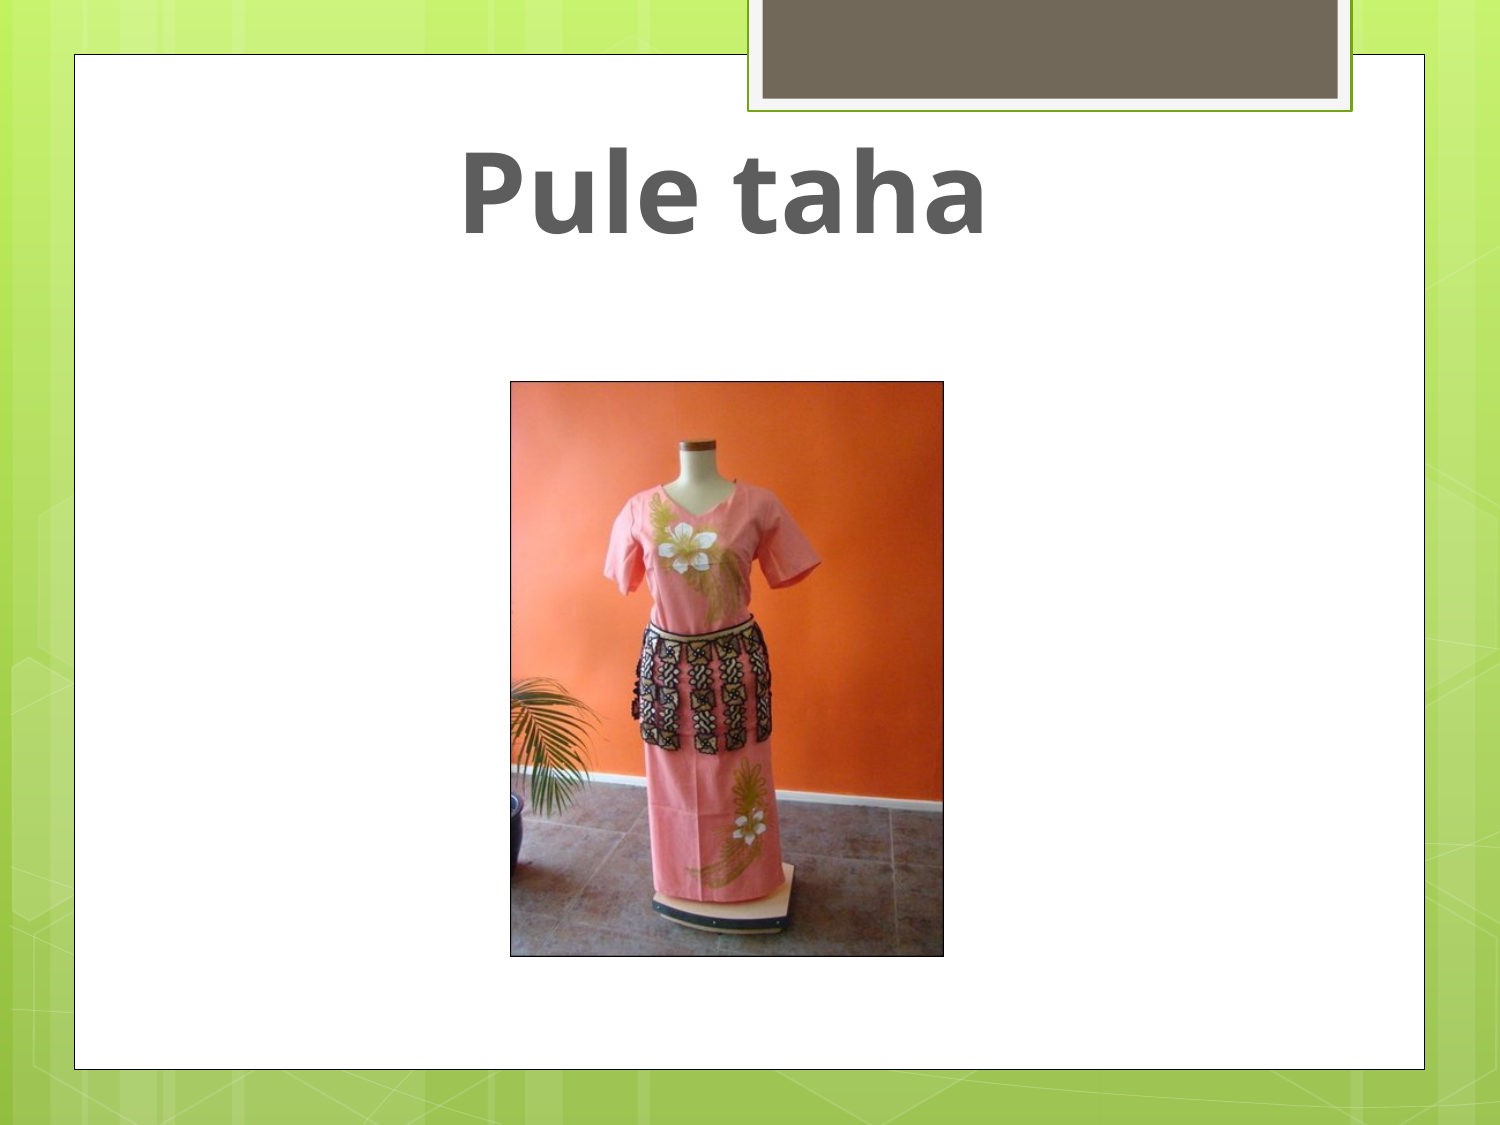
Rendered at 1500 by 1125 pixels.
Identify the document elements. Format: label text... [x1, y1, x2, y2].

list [510, 380, 944, 957]
text_box Pule taha [419, 113, 1058, 264]
